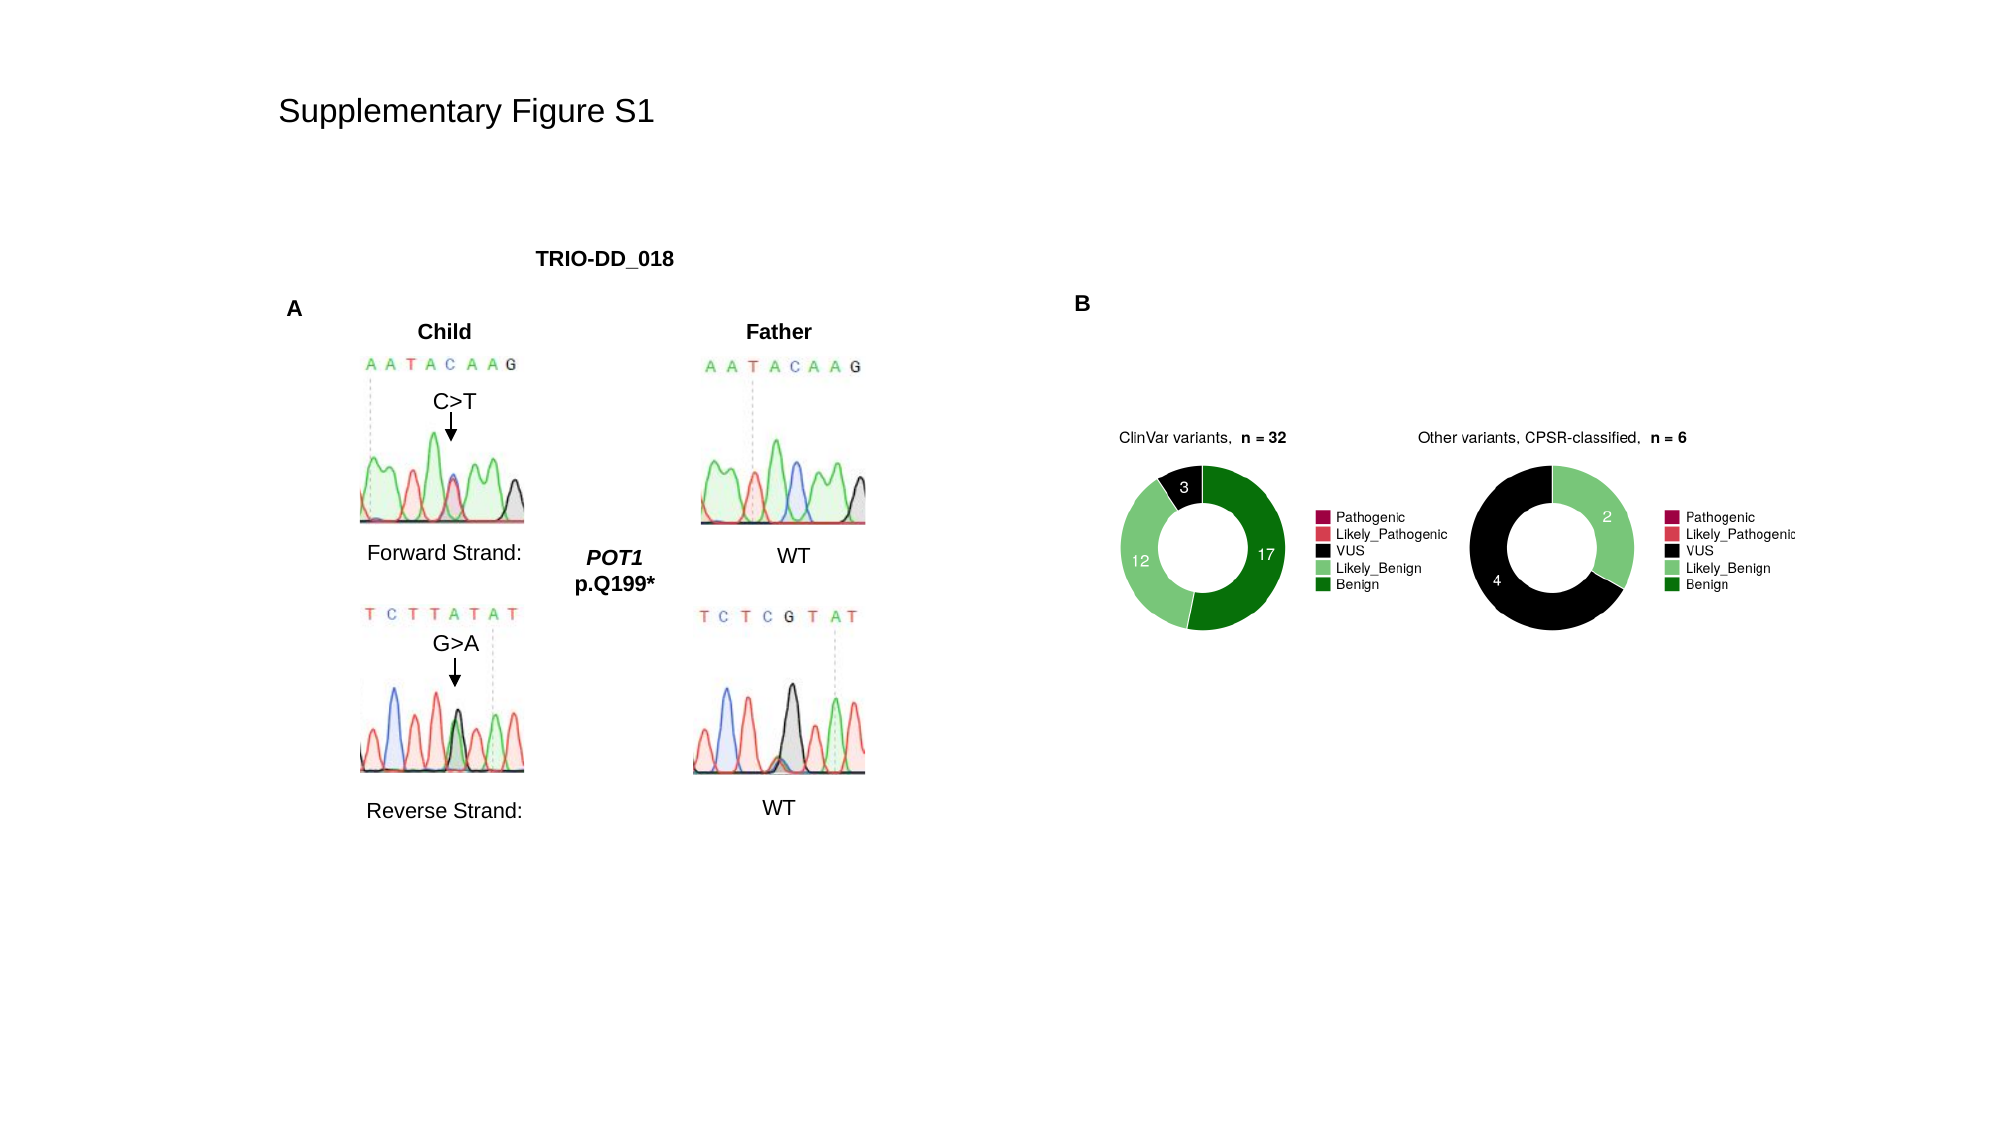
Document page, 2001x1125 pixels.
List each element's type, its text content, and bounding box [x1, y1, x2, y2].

text_box TRIO-DD_018 [496, 234, 714, 282]
text_box WT [700, 531, 888, 579]
text_box B [1059, 281, 1103, 324]
text_box Forward Strand: [336, 528, 553, 577]
picture [1102, 409, 1824, 648]
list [359, 604, 525, 773]
picture [359, 356, 525, 525]
text_box POT1 p.Q199* [528, 538, 701, 600]
text_box Reverse Strand: [336, 786, 554, 835]
picture [692, 606, 866, 775]
picture [700, 356, 866, 525]
text_box Father [670, 306, 888, 355]
text_box WT [670, 783, 888, 831]
text_box A [271, 286, 315, 329]
text_box Child [336, 306, 553, 355]
text_box Supplementary Figure S1 [263, 81, 702, 137]
